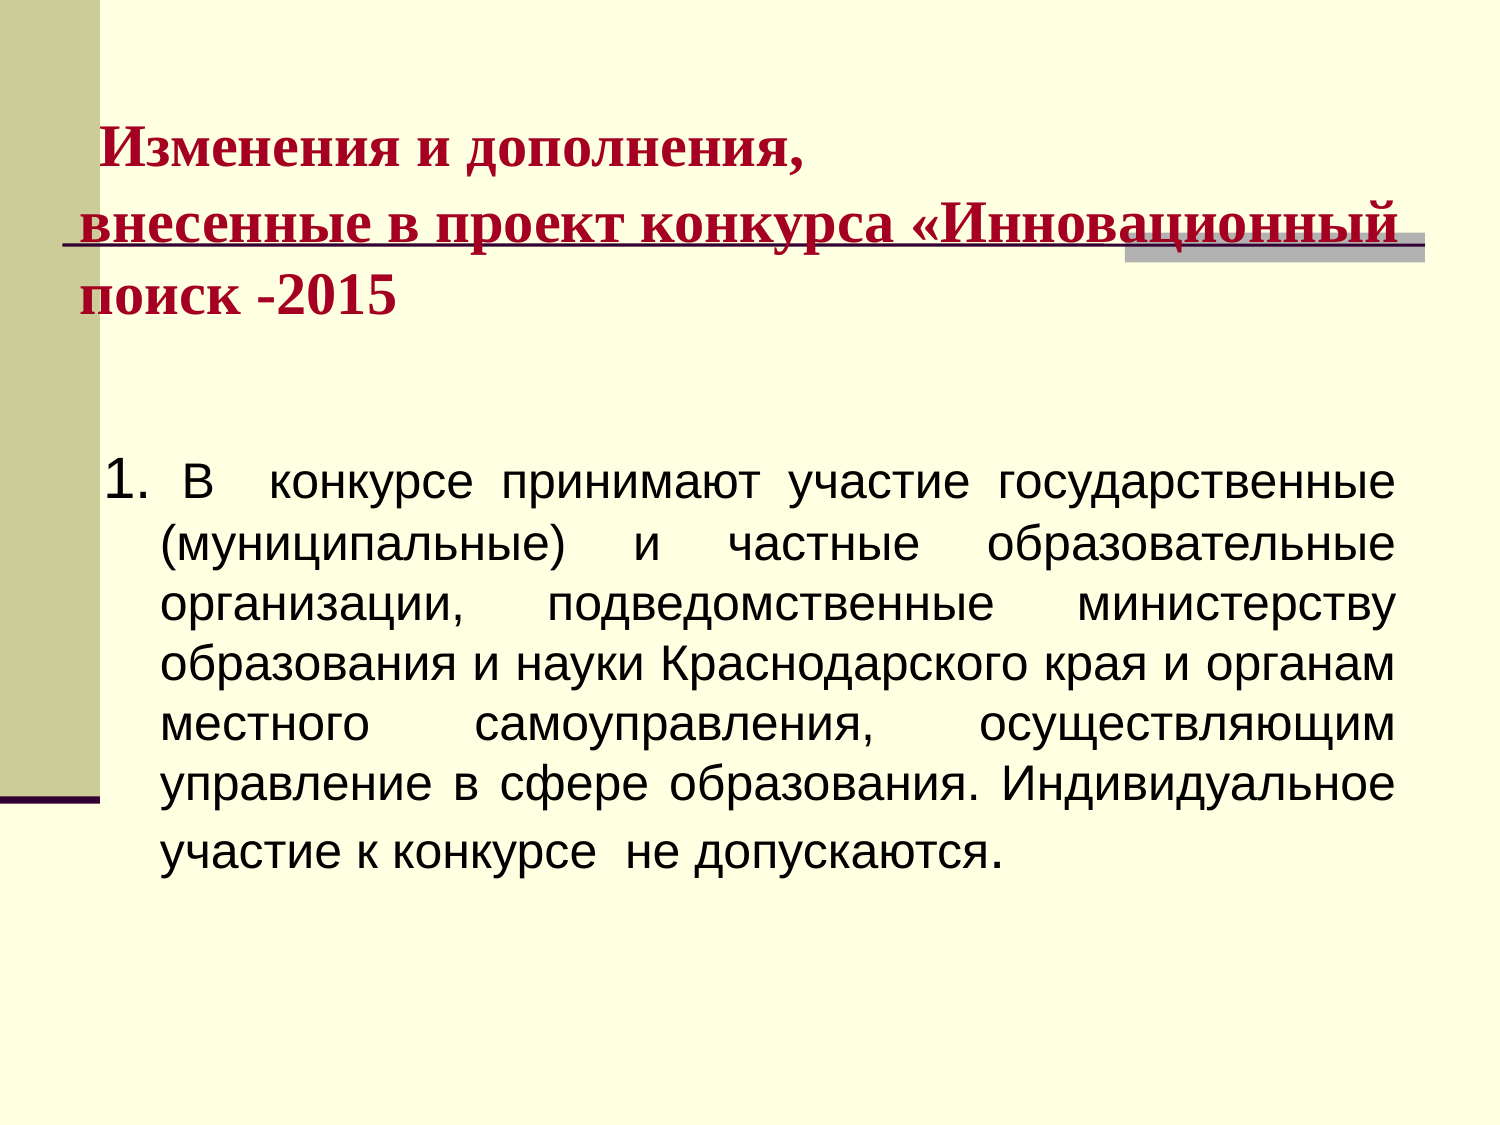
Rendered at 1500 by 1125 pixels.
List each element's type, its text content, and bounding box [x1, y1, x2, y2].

list 1. В конкурсе принимают участие государственные (муниципальные) и частные образовательные организации, подведомственные министерству образования и науки Краснодарского края и органам местного самоуправления, осуществляющим управление в сфере образования. Индивидуальное участие к конкурсе не допускаются. [88, 432, 1412, 976]
title Изменения и дополнения, внесенные в проект конкурса «Инновационный поиск -2015 [64, 66, 1500, 348]
